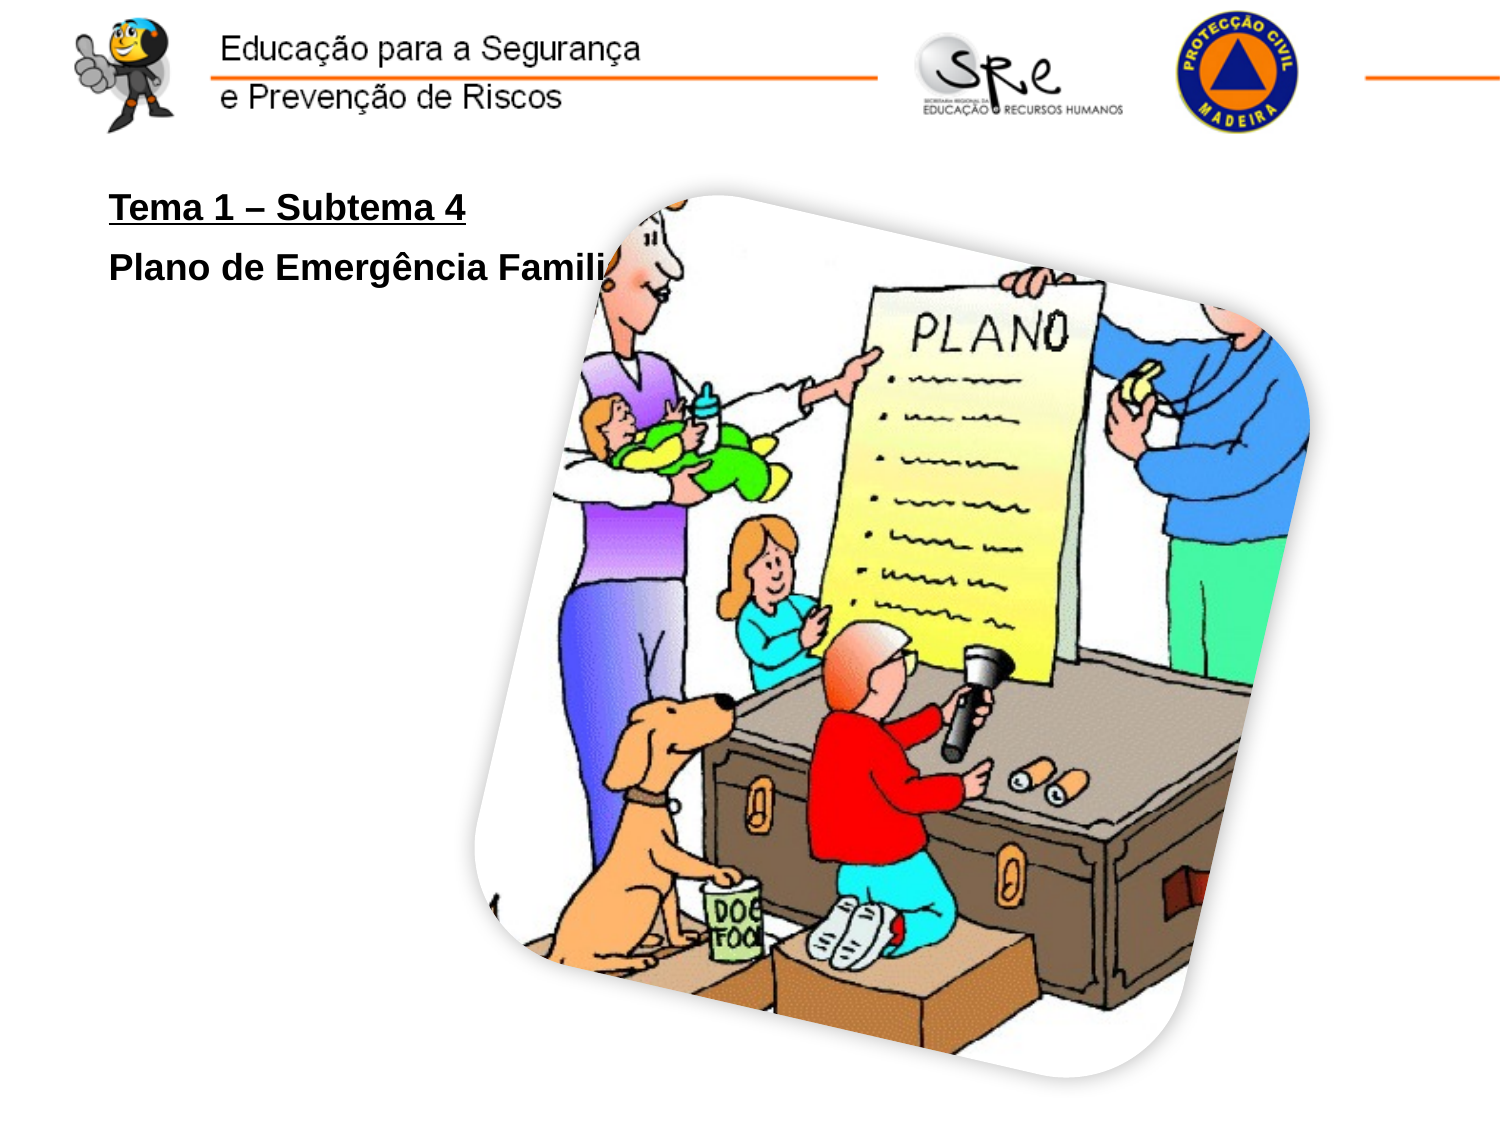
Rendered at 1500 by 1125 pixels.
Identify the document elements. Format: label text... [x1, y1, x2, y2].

picture [0, 0, 1500, 1125]
text_box Tema 1 – Subtema 4 Plano de Emergência Familiar [93, 175, 657, 296]
